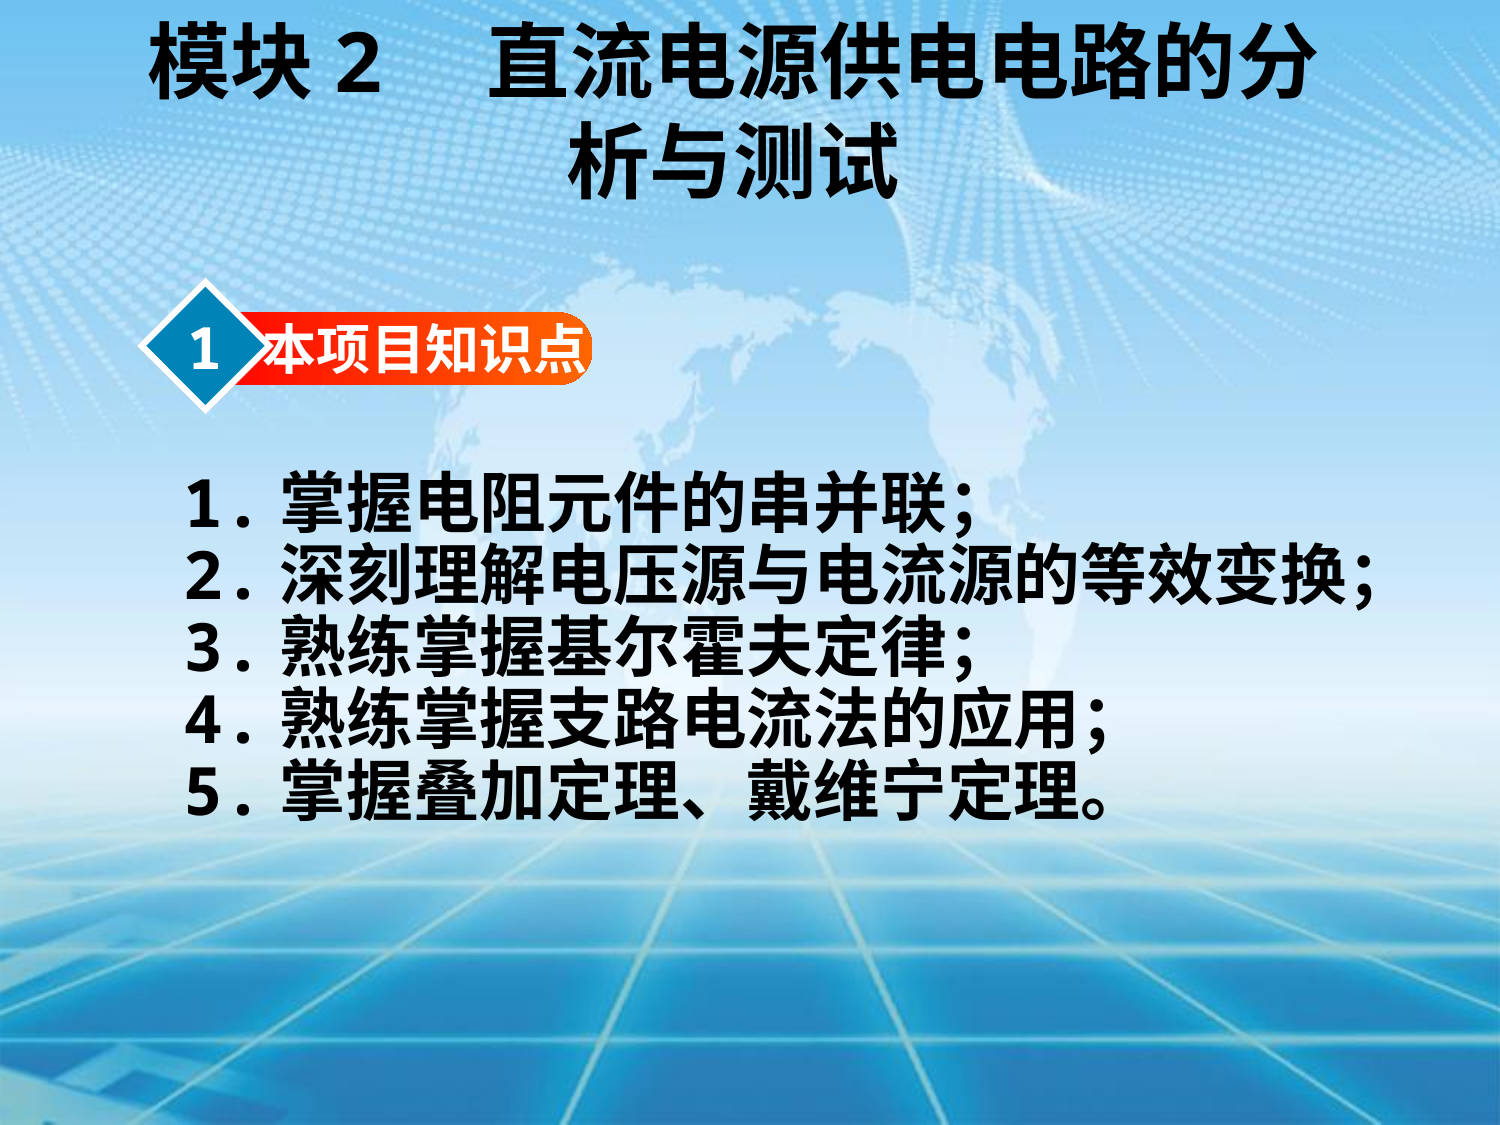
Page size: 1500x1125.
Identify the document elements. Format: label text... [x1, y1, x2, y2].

text_box 本项目知识点 [247, 307, 609, 388]
text_box [233, 371, 247, 385]
text_box [240, 312, 247, 319]
text_box 模块2 直流电源供电电路的分析与测试 [123, 15, 1343, 204]
text_box 1 [141, 282, 247, 410]
picture [0, 0, 1500, 1125]
text_box 1.掌握电阻元件的串并联； 2.深刻理解电压源与电流源的等效变换； 3.熟练掌握基尔霍夫定律； 4.熟练掌握支路电流法的应用； 5.掌握叠加定理、戴维宁定理。 [169, 462, 1441, 838]
